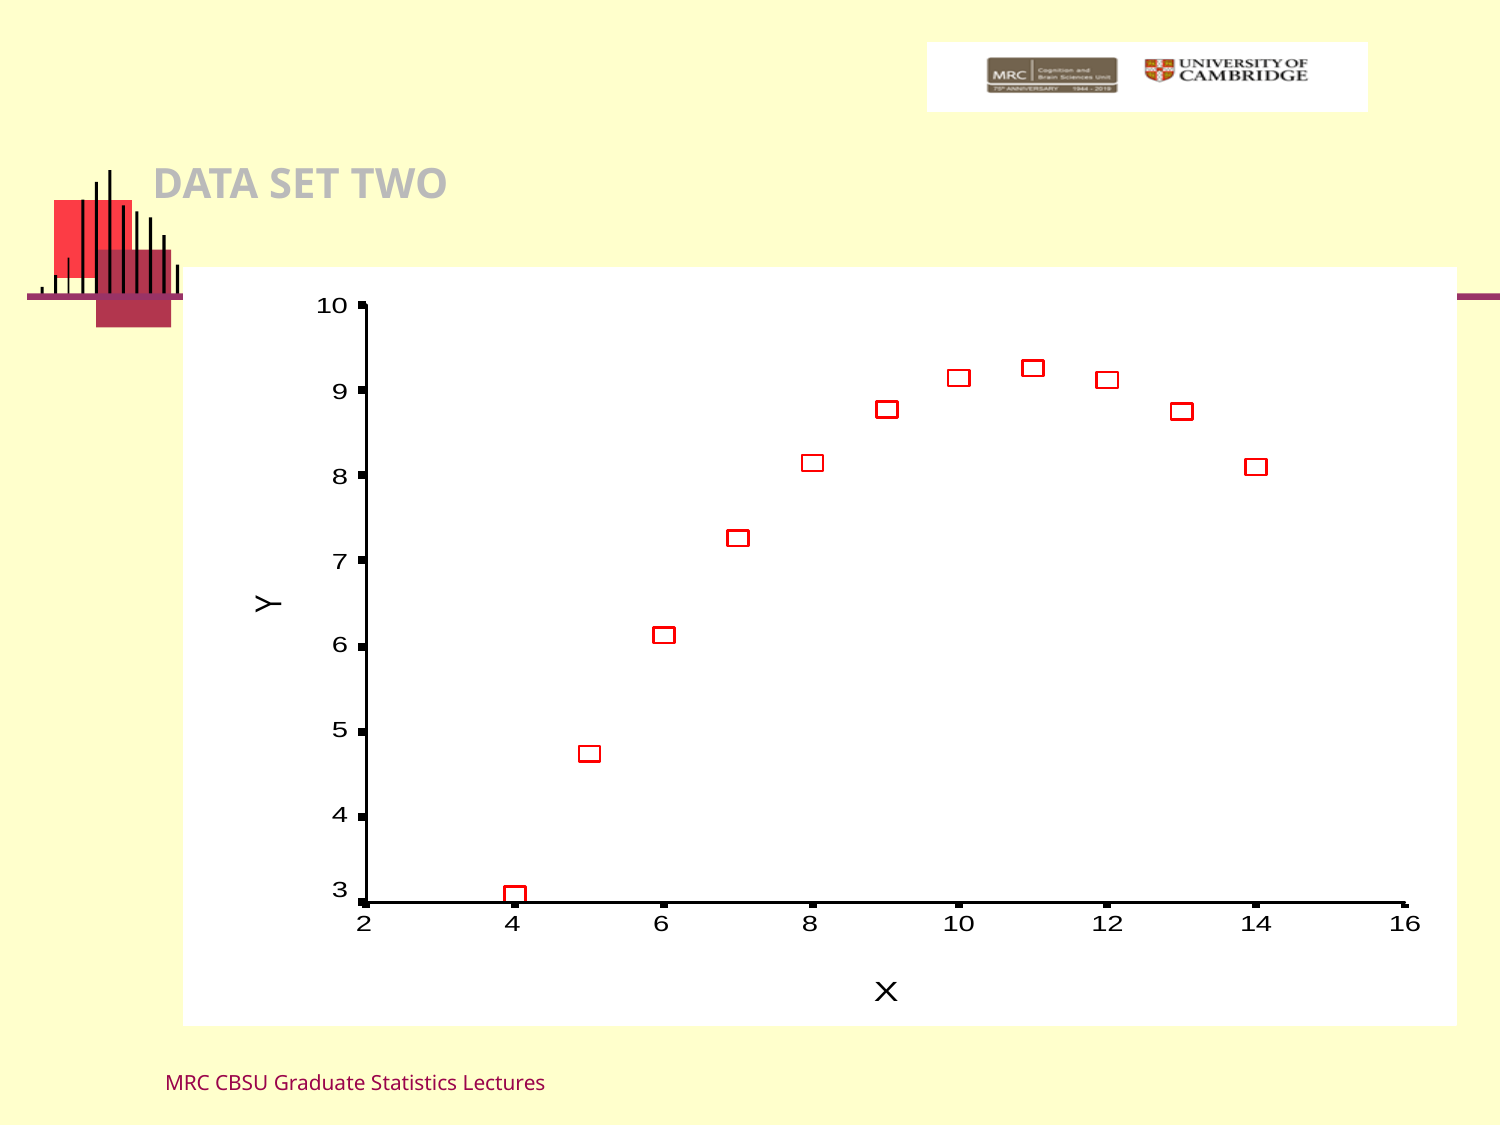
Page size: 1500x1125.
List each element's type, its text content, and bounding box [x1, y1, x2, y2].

title DATA SET TWO [137, 137, 988, 233]
picture [927, 42, 1368, 112]
footer MRC CBSU Graduate Statistics Lectures [149, 1062, 988, 1101]
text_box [182, 266, 1459, 1043]
